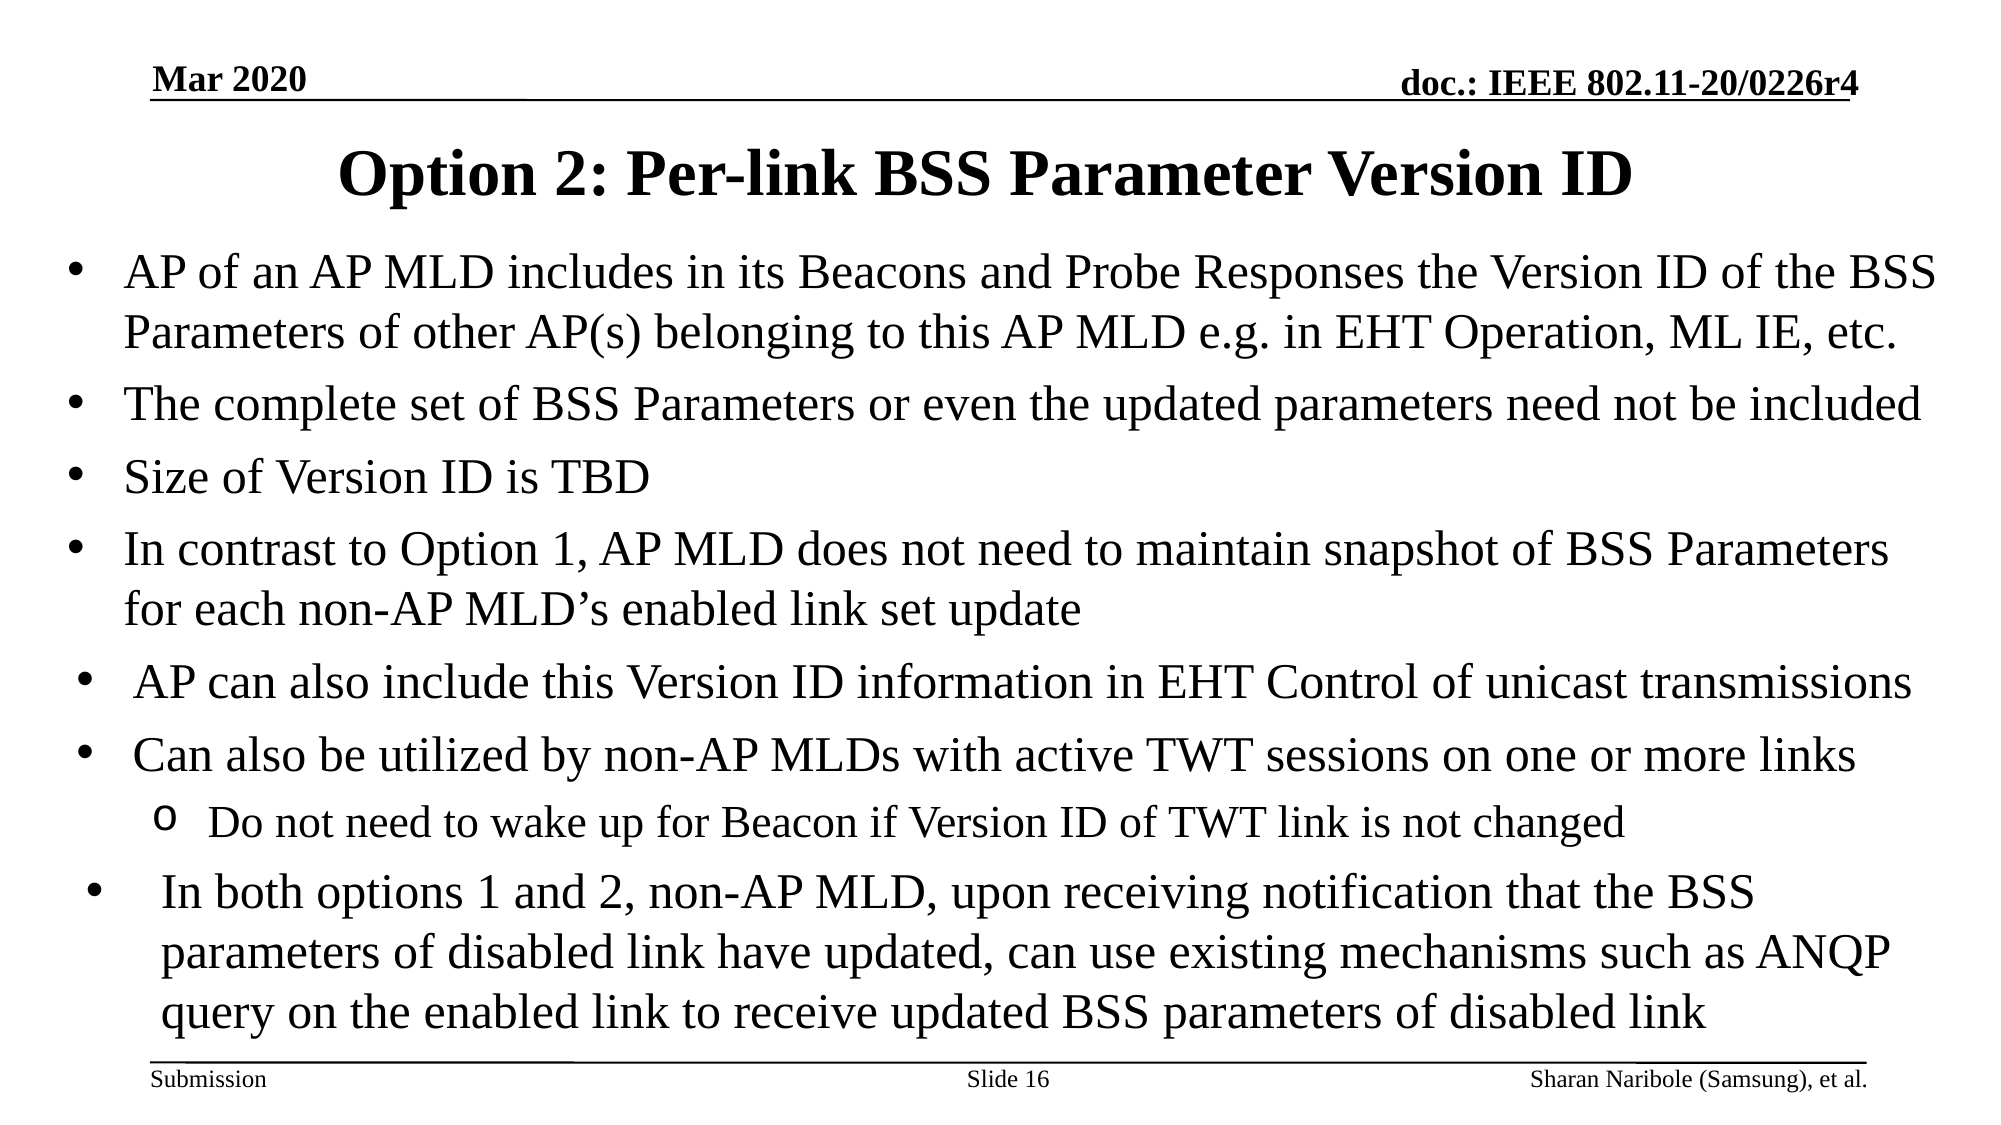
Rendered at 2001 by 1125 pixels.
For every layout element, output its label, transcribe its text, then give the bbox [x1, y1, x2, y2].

list AP of an AP MLD includes in its Beacons and Probe Responses the Version ID of the BSS Parameters of other AP(s) belonging to this AP MLD e.g. in EHT Operation, ML IE, etc. The complete set of BSS Parameters or even the updated parameters need not be included Size of Version ID is TBD In contrast to Option 1, AP MLD does not need to maintain snapshot of BSS Parameters for each non-AP MLD’s enabled link set update AP can also include this Version ID information in EHT Control of unicast transmissions Can also be utilized by non-AP MLDs with active TWT sessions on one or more links Do not need to wake up for Beacon if Version ID of TWT link is not changed In both options 1 and 2, non-AP MLD, upon receiving notification that the BSS parameters of disabled link have updated, can use existing mechanisms such as ANQP query on the enabled link to receive updated BSS parameters of disabled link [51, 230, 1976, 906]
footer Sharan Naribole (Samsung), et al. [1171, 1061, 1869, 1093]
title Option 2: Per-link BSS Parameter Version ID [137, 81, 1838, 230]
slide_number Slide 16 [950, 1061, 1067, 1123]
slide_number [152, 54, 563, 100]
